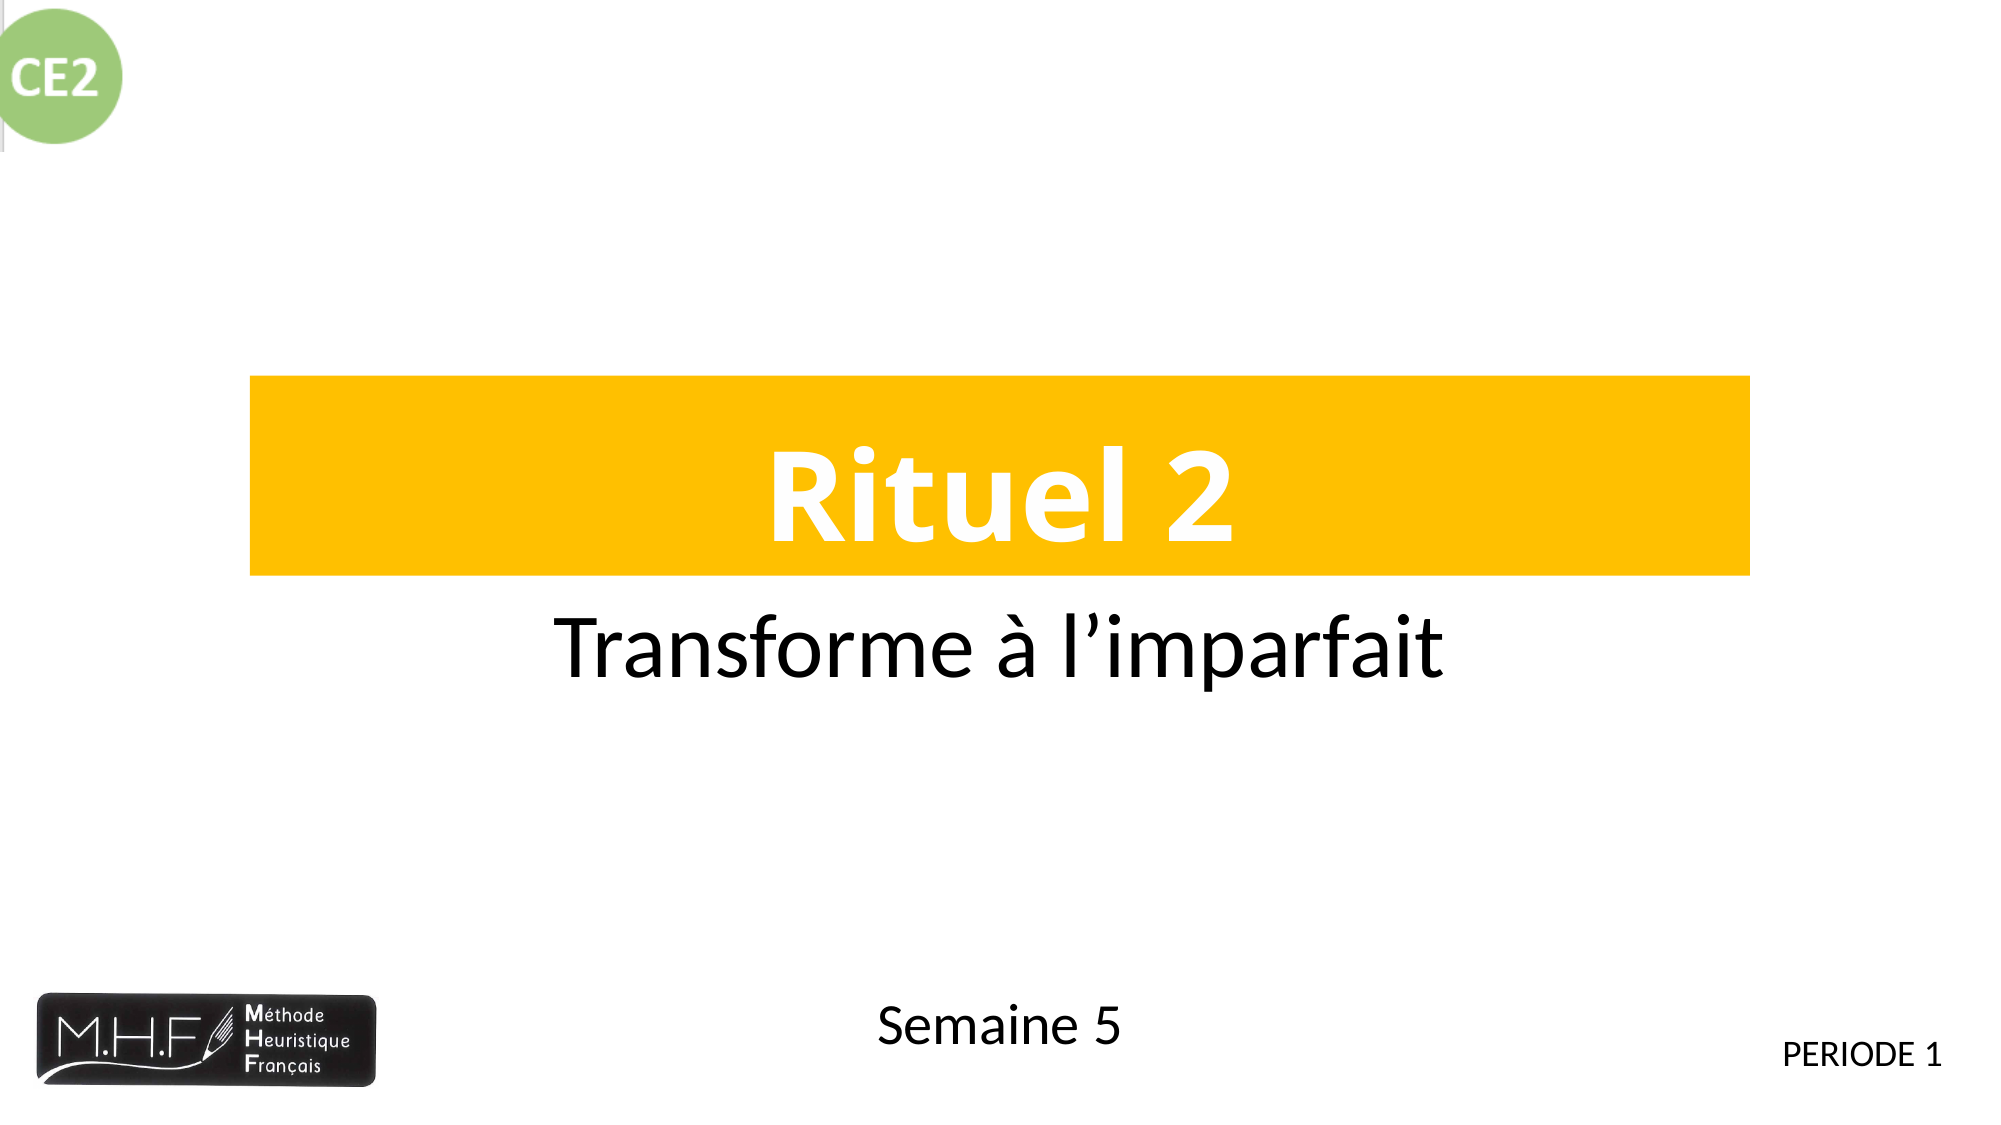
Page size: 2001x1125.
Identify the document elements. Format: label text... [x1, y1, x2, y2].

picture [0, 0, 131, 152]
title Rituel 2 [249, 375, 1750, 576]
subtitle Transforme à l’imparfait [249, 590, 1750, 863]
text_box PERIODE 1 [1750, 1021, 1967, 1082]
text_box Semaine 5 [249, 987, 1750, 1118]
picture [33, 990, 379, 1089]
